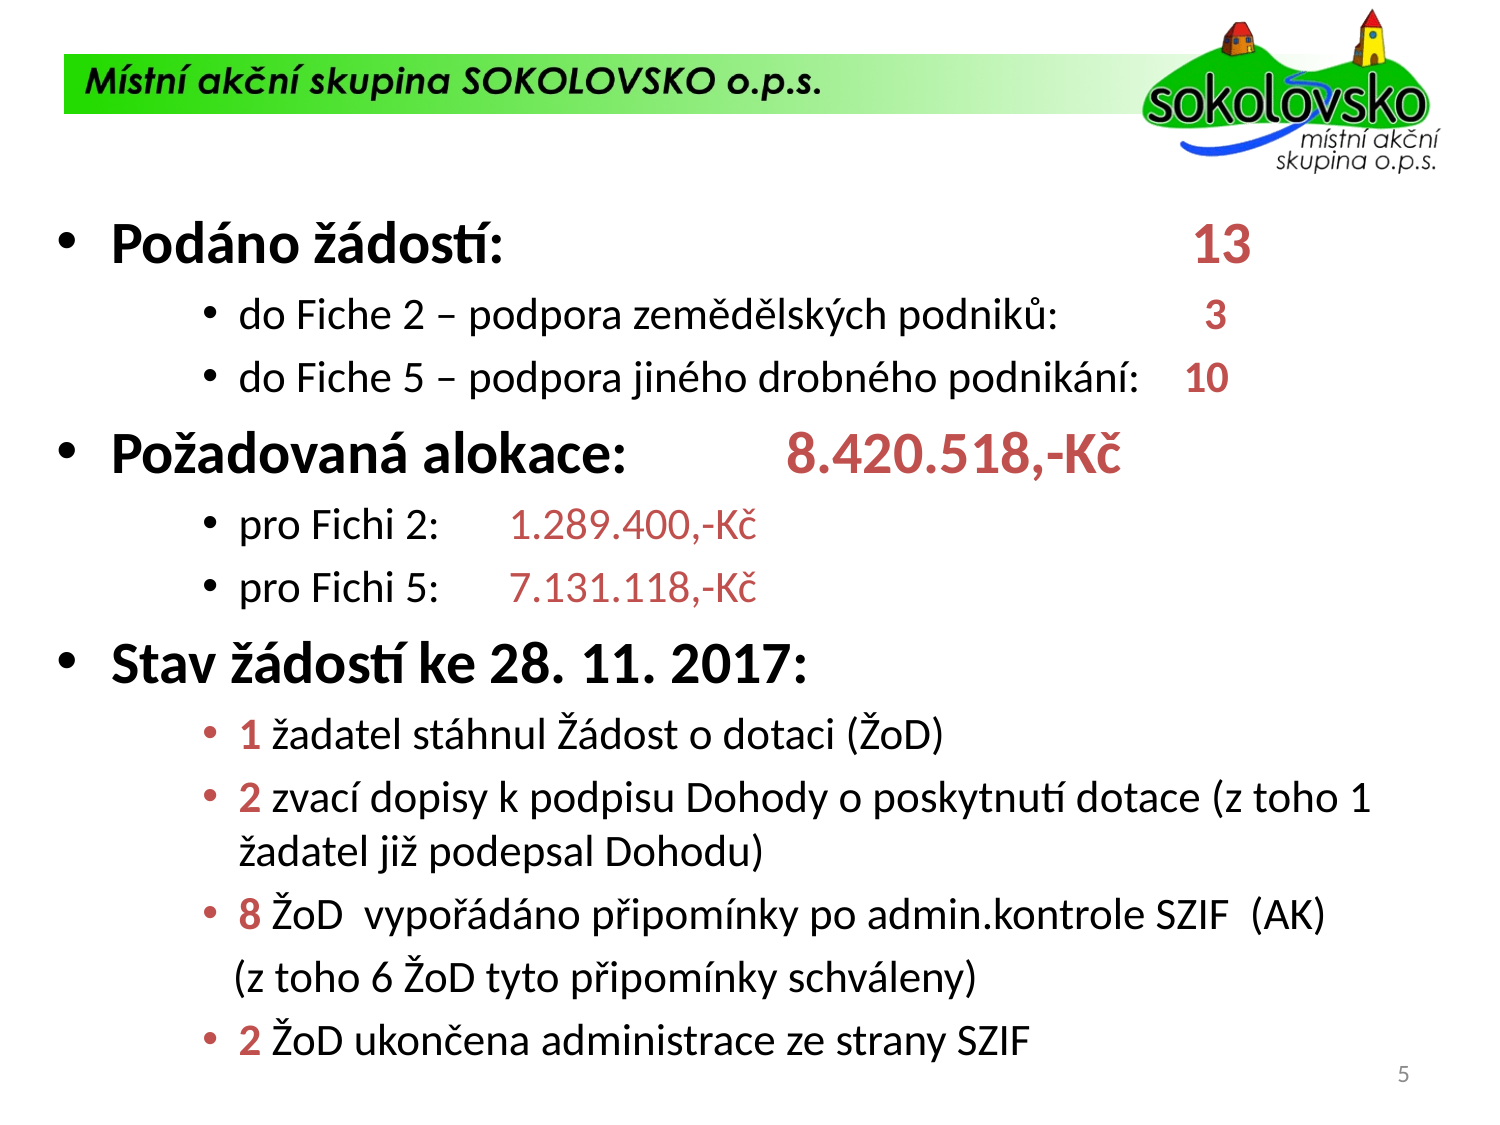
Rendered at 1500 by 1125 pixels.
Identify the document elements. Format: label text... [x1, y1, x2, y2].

slide_number 5 [1074, 1042, 1425, 1103]
list Podáno žádostí: 13 do Fiche 2 – podpora zemědělských podniků: 3 do Fiche 5 – podpora jiného drobného podnikání: 10 Požadovaná alokace: 8.420.518,-Kč pro Fichi 2: 1.289.400,-Kč pro Fichi 5: 7.131.118,-Kč Stav žádostí ke 28. 11. 2017: 1 žadatel stáhnul Žádost o dotaci (ŽoD) 2 zvací dopisy k podpisu Dohody o poskytnutí dotace (z toho 1 žadatel již podepsal Dohodu) 8 ŽoD vypořádáno připomínky po admin.kontrole SZIF (AK) (z toho 6 ŽoD tyto připomínky schváleny) 2 ŽoD ukončena administrace ze strany SZIF [41, 196, 1455, 1083]
picture [64, 0, 1455, 197]
